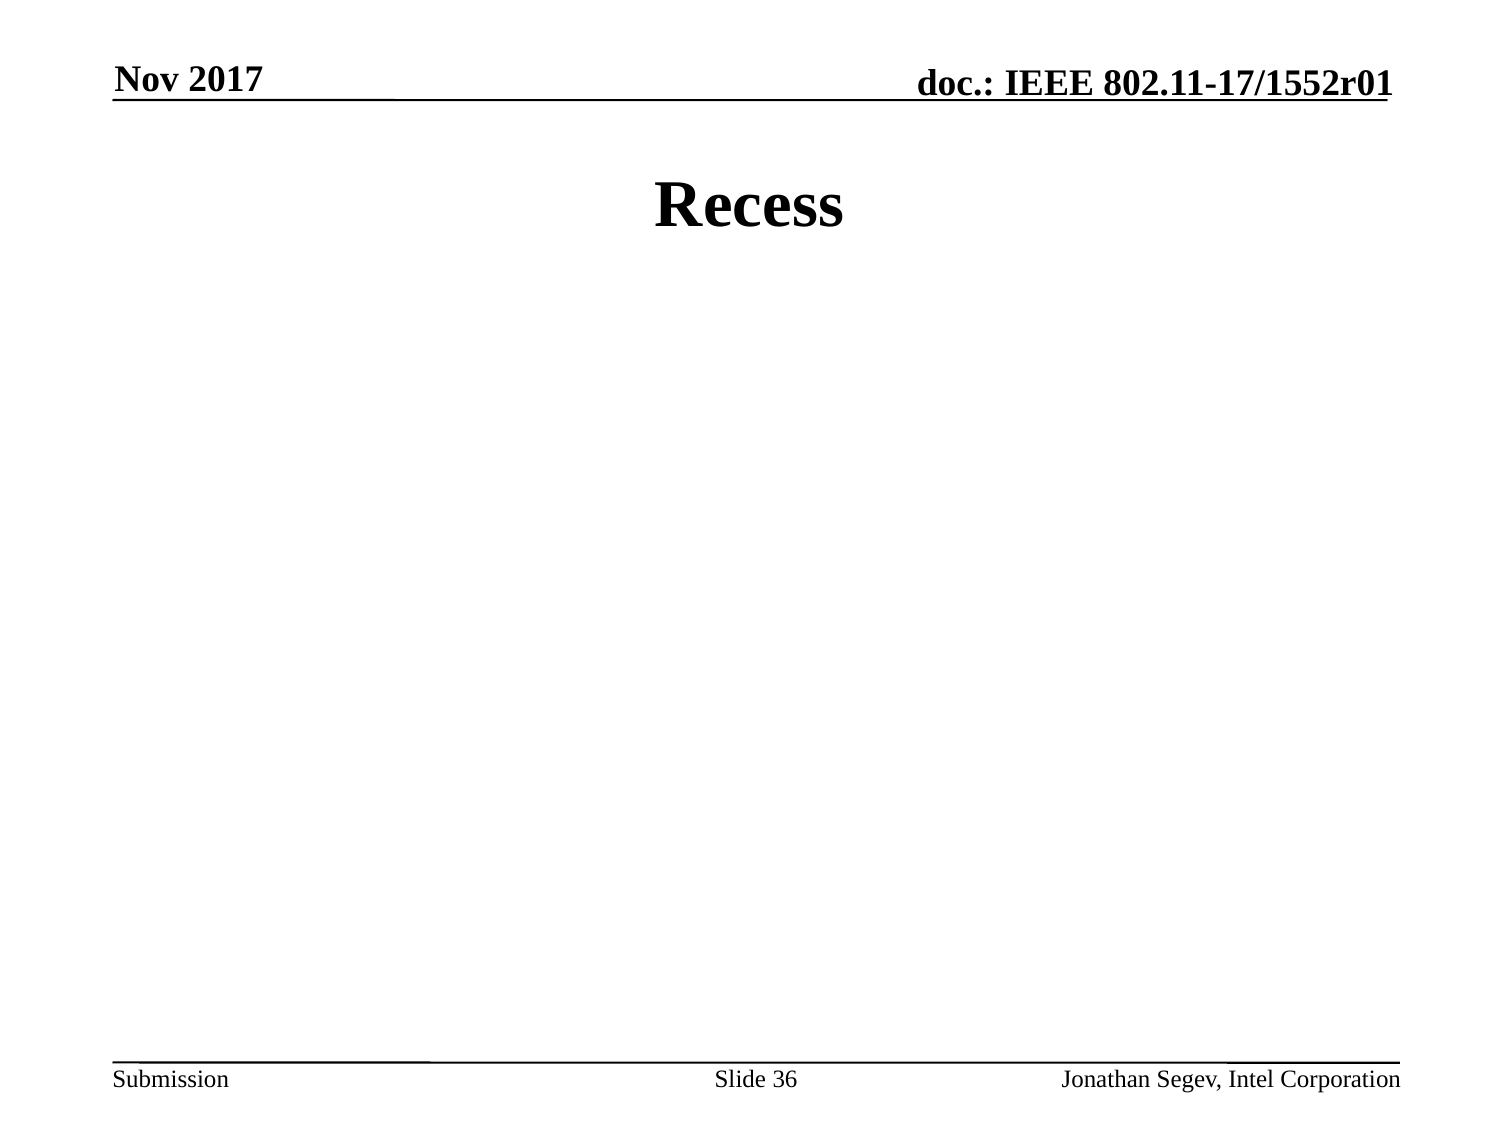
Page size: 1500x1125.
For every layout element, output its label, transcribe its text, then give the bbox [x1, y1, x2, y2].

slide_number Slide 36 [712, 1061, 800, 1123]
title Recess [112, 112, 1388, 288]
footer Jonathan Segev, Intel Corporation [878, 1061, 1402, 1093]
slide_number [114, 54, 423, 100]
